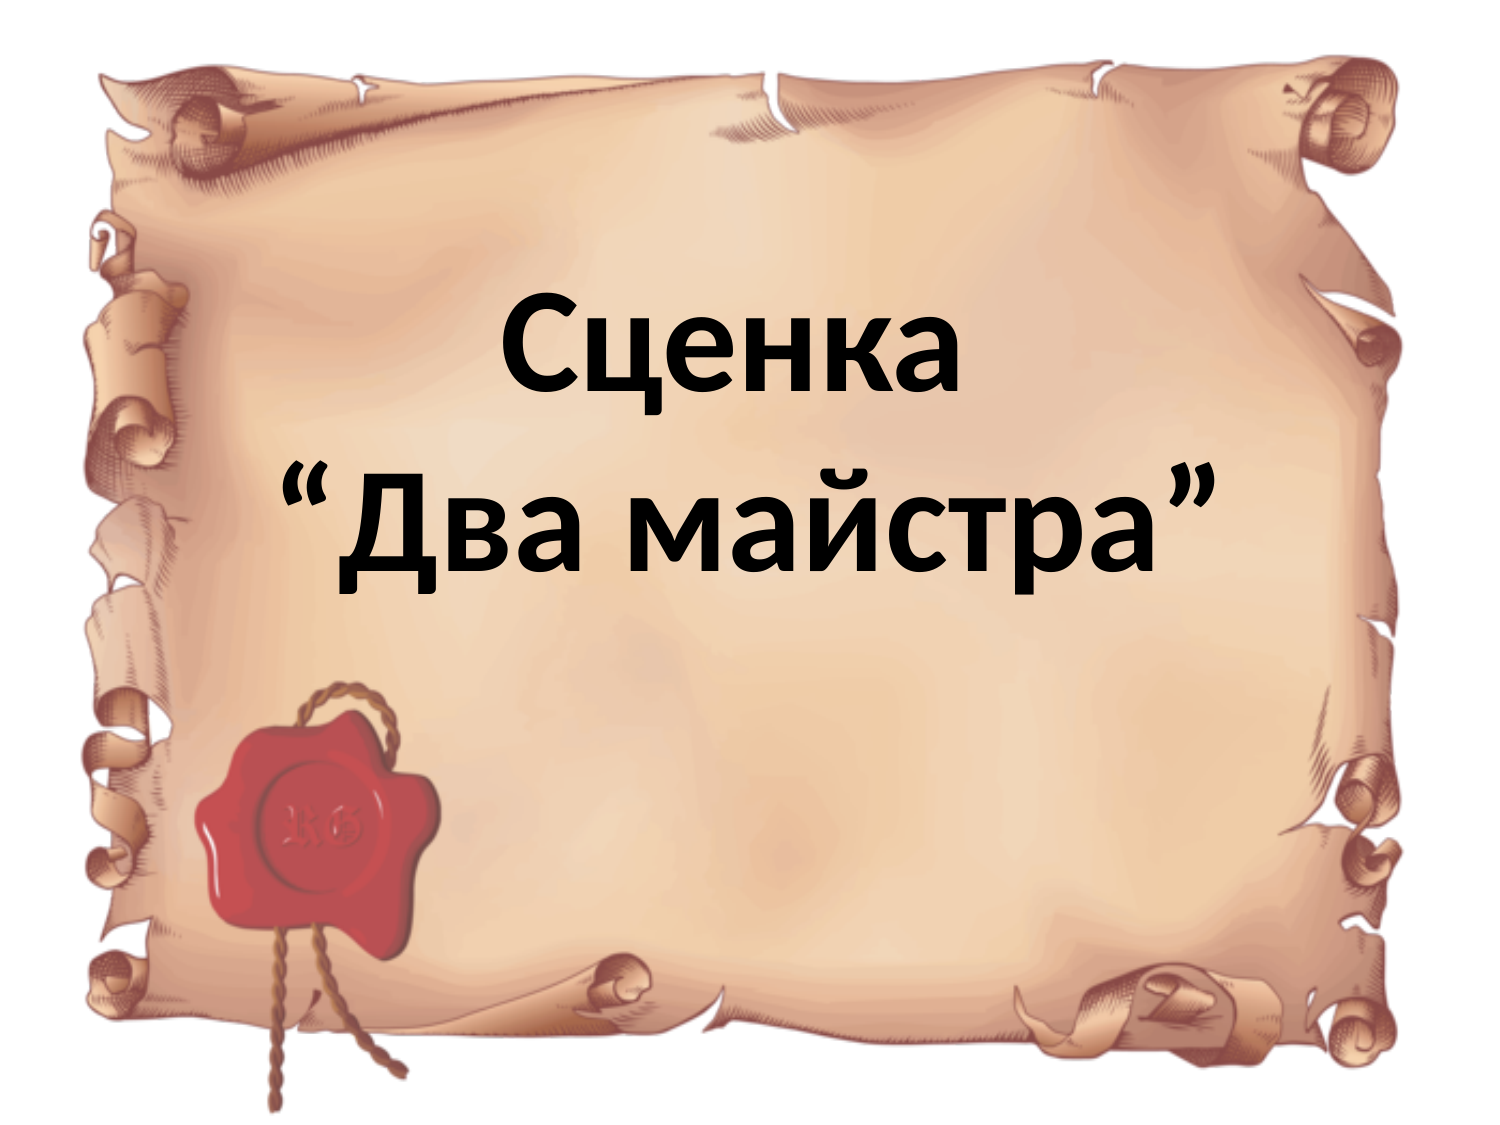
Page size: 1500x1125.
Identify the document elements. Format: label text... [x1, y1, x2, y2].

title Сценка “Два майстра” [75, 45, 1425, 797]
picture [0, 0, 1500, 1125]
